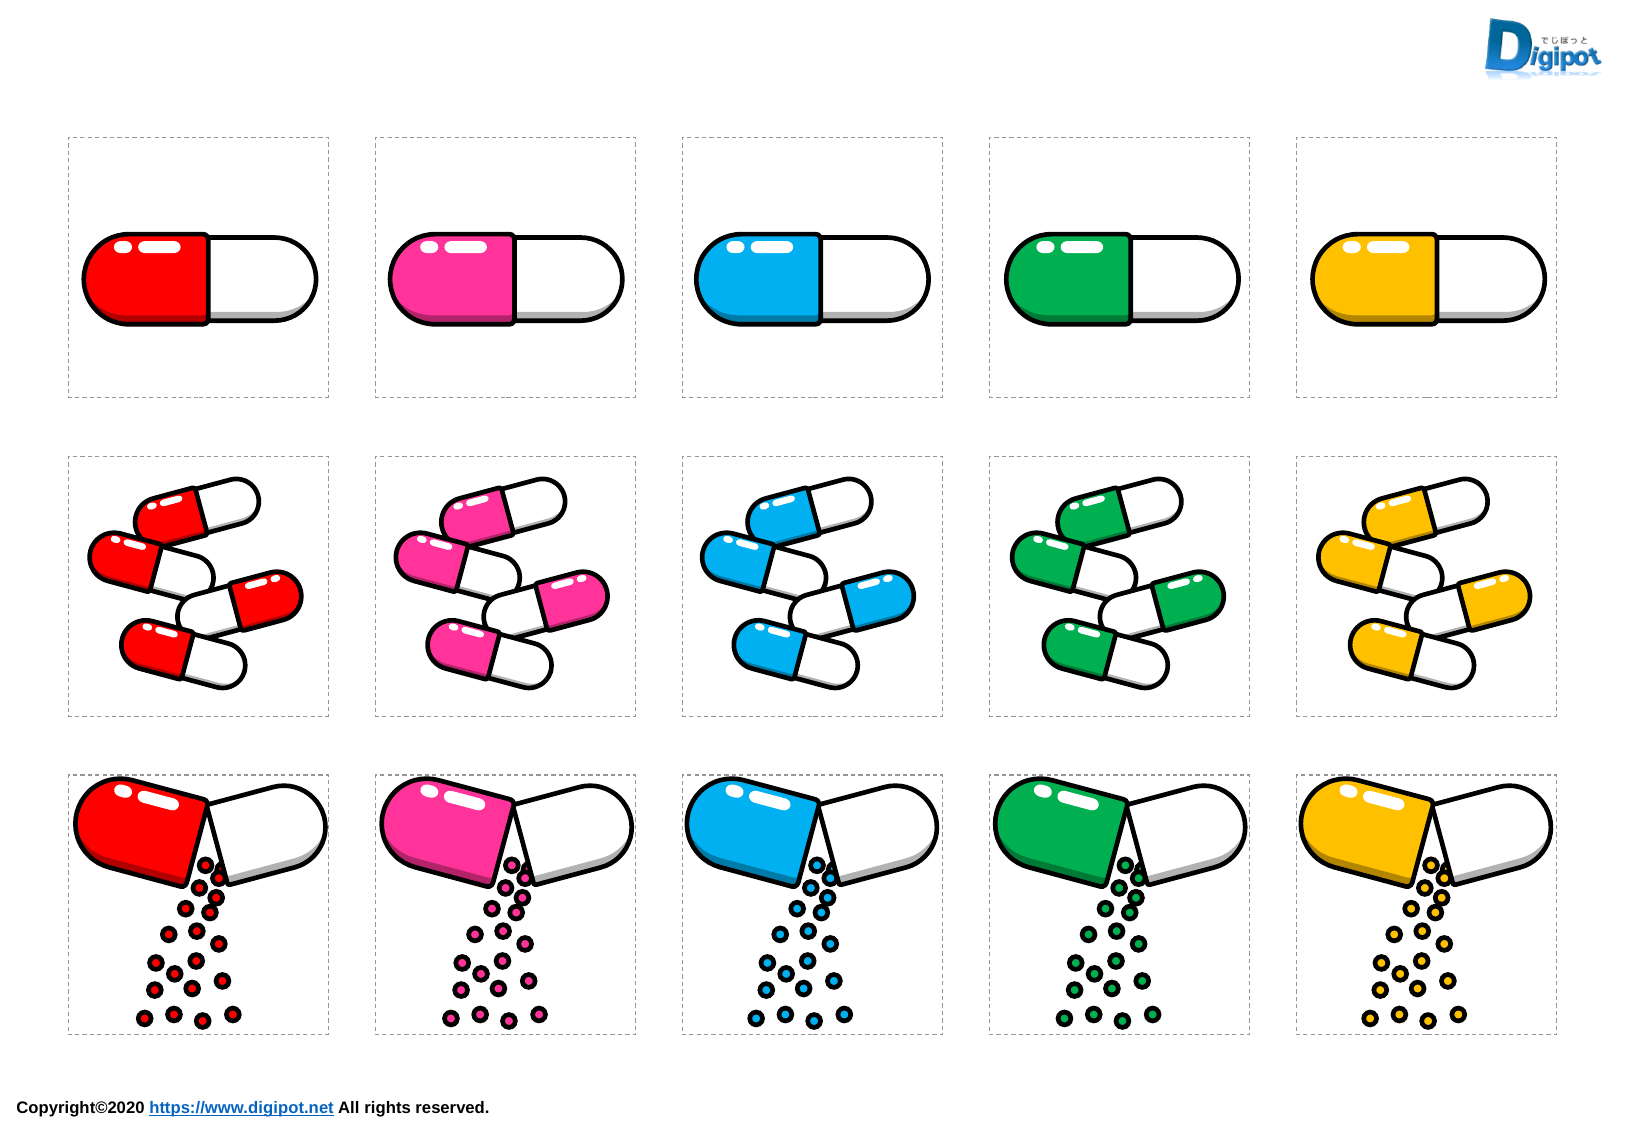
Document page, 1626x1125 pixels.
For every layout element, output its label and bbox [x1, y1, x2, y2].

text_box [686, 782, 938, 1028]
text_box [994, 782, 1246, 1028]
picture [1485, 18, 1602, 82]
text_box [380, 782, 633, 1028]
text_box [1010, 487, 1226, 681]
text_box [74, 782, 327, 1028]
text_box [700, 487, 916, 681]
text_box [1312, 234, 1545, 327]
text_box [88, 487, 303, 681]
text_box [1316, 487, 1532, 681]
text_box [696, 234, 929, 327]
text_box [1300, 782, 1552, 1028]
text_box [394, 487, 609, 681]
text_box [83, 234, 317, 327]
text_box [1006, 234, 1239, 327]
text_box [390, 234, 623, 327]
